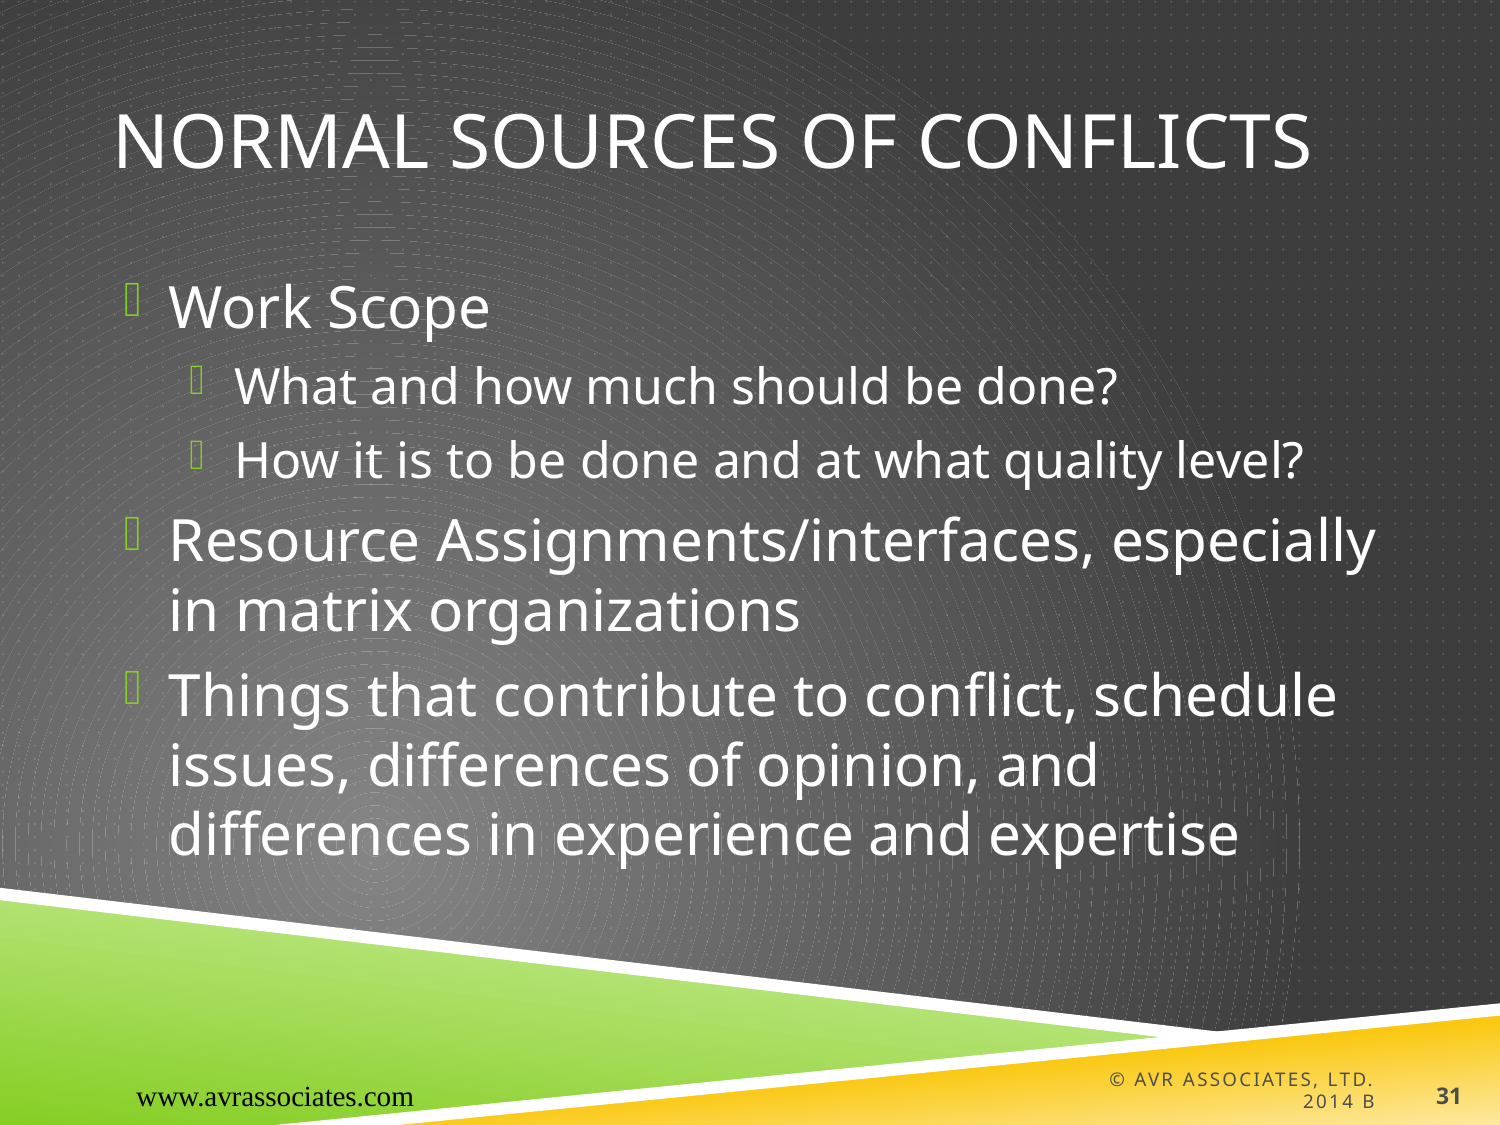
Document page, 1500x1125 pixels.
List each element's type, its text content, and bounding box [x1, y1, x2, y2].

slide_number 31 [1387, 1052, 1463, 1113]
list Work Scope What and how much should be done? How it is to be done and at what quality level? Resource Assignments/interfaces, especially in matrix organizations Things that contribute to conflict, schedule issues, differences of opinion, and differences in experience and expertise [112, 262, 1388, 1005]
footer www.avrassociates.com [37, 1052, 513, 1113]
title Normal Sources of Conflicts [112, 45, 1388, 233]
slide_number © AVR Associates, Ltd. 2014 B [1050, 1052, 1375, 1113]
